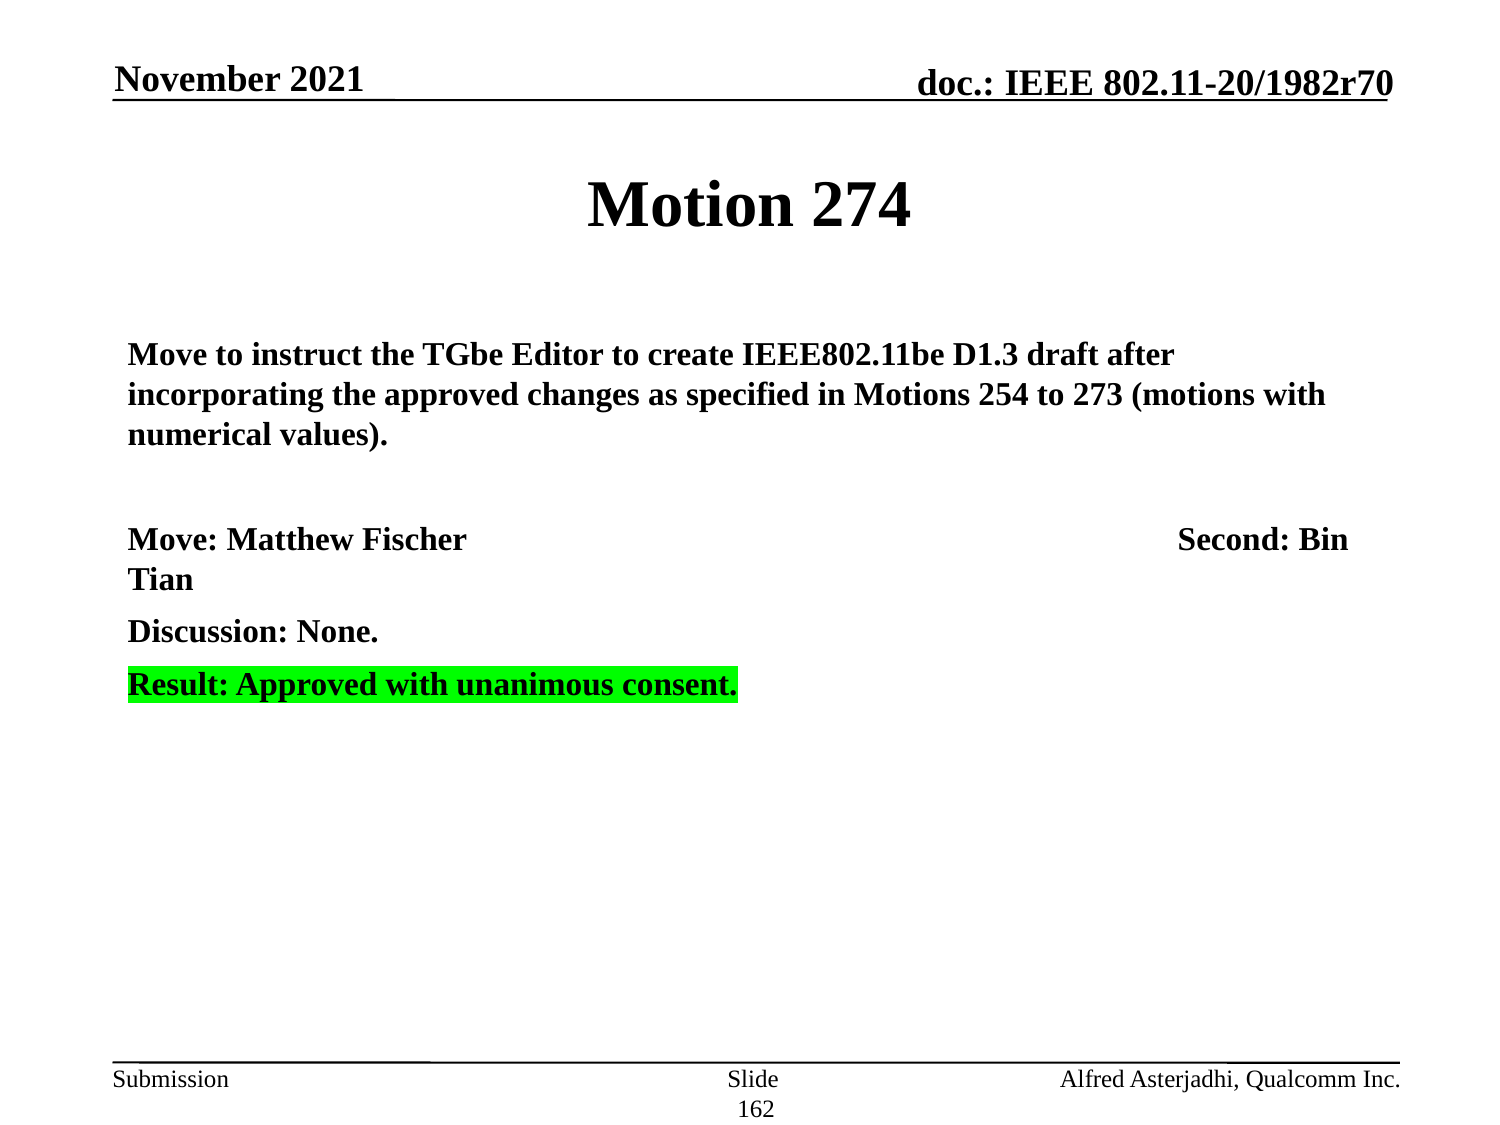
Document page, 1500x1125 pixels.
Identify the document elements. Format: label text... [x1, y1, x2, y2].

footer Alfred Asterjadhi, Qualcomm Inc. [878, 1061, 1402, 1093]
title Motion 274 [112, 112, 1388, 288]
list Move to instruct the TGbe Editor to create IEEE802.11be D1.3 draft after incorporating the approved changes as specified in Motions 254 to 273 (motions with numerical values). Move: Matthew Fischer Second: Bin Tian Discussion: None. Result: Approved with unanimous consent. [112, 324, 1388, 1000]
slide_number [114, 54, 423, 100]
slide_number Slide 162 [712, 1061, 800, 1123]
